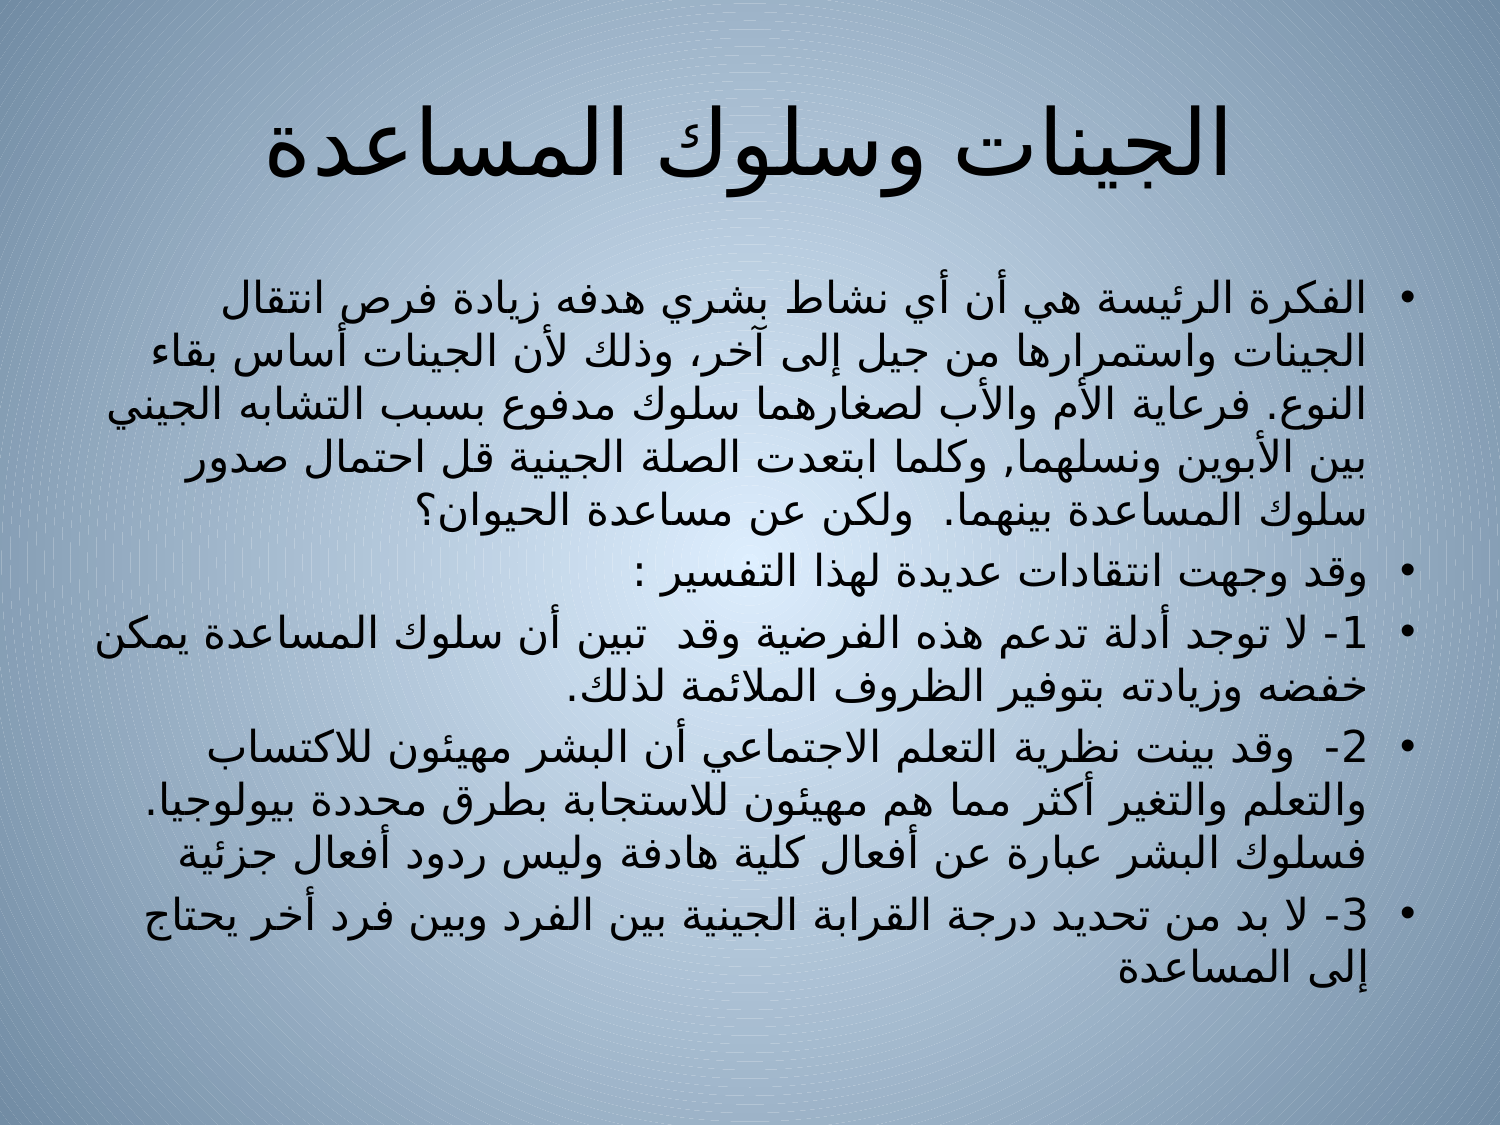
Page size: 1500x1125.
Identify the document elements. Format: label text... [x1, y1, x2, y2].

list الفكرة الرئيسة هي أن أي نشاط بشري هدفه زيادة فرص انتقال الجينات واستمرارها من جيل إلى آخر، وذلك لأن الجينات أساس بقاء النوع. فرعاية الأم والأب لصغارهما سلوك مدفوع بسبب التشابه الجيني بين الأبوين ونسلهما, وكلما ابتعدت الصلة الجينية قل احتمال صدور سلوك المساعدة بينهما. ولكن عن مساعدة الحيوان؟ وقد وجهت انتقادات عديدة لهذا التفسير : 1- لا توجد أدلة تدعم هذه الفرضية وقد تبين أن سلوك المساعدة يمكن خفضه وزيادته بتوفير الظروف الملائمة لذلك. 2- وقد بينت نظرية التعلم الاجتماعي أن البشر مهيئون للاكتساب والتعلم والتغير أكثر مما هم مهيئون للاستجابة بطرق محددة بيولوجيا. فسلوك البشر عبارة عن أفعال كلية هادفة وليس ردود أفعال جزئية 3- لا بد من تحديد درجة القرابة الجينية بين الفرد وبين فرد أخر يحتاج إلى المساعدة [75, 262, 1425, 1005]
title الجينات وسلوك المساعدة [75, 45, 1425, 233]
